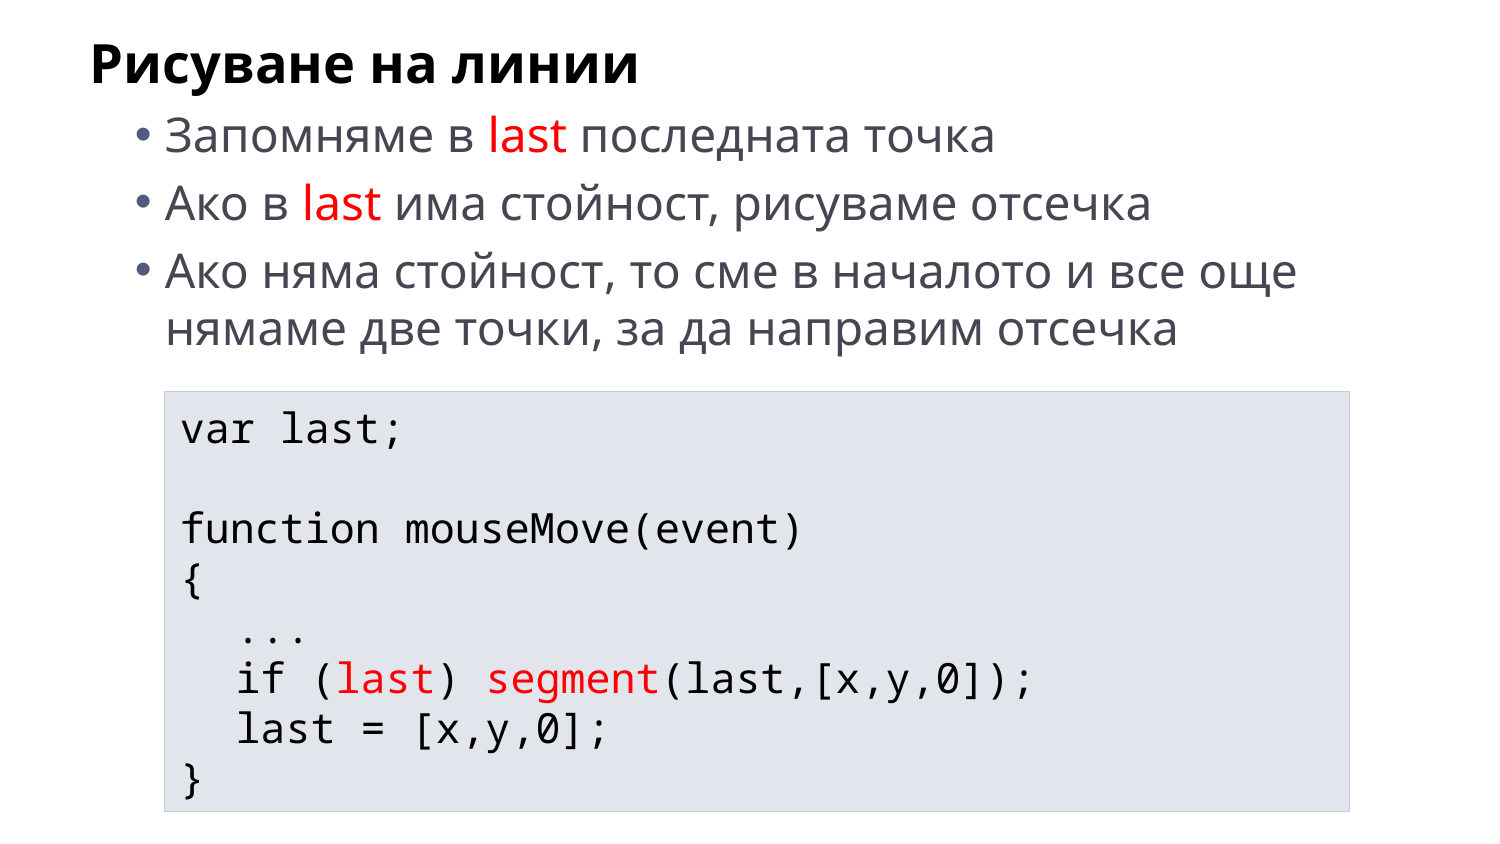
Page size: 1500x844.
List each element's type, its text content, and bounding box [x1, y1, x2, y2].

text_box var last; function mouseMove(event) { ... if (last) segment(last,[x,y,0]); last = [x,y,0]; } [164, 391, 1350, 812]
list Рисуване на линии Запомняме в last последната точка Ако в last има стойност, рисуваме отсечка Ако няма стойност, то сме в началото и все още нямаме две точки, за да направим отсечка [75, 21, 1475, 835]
